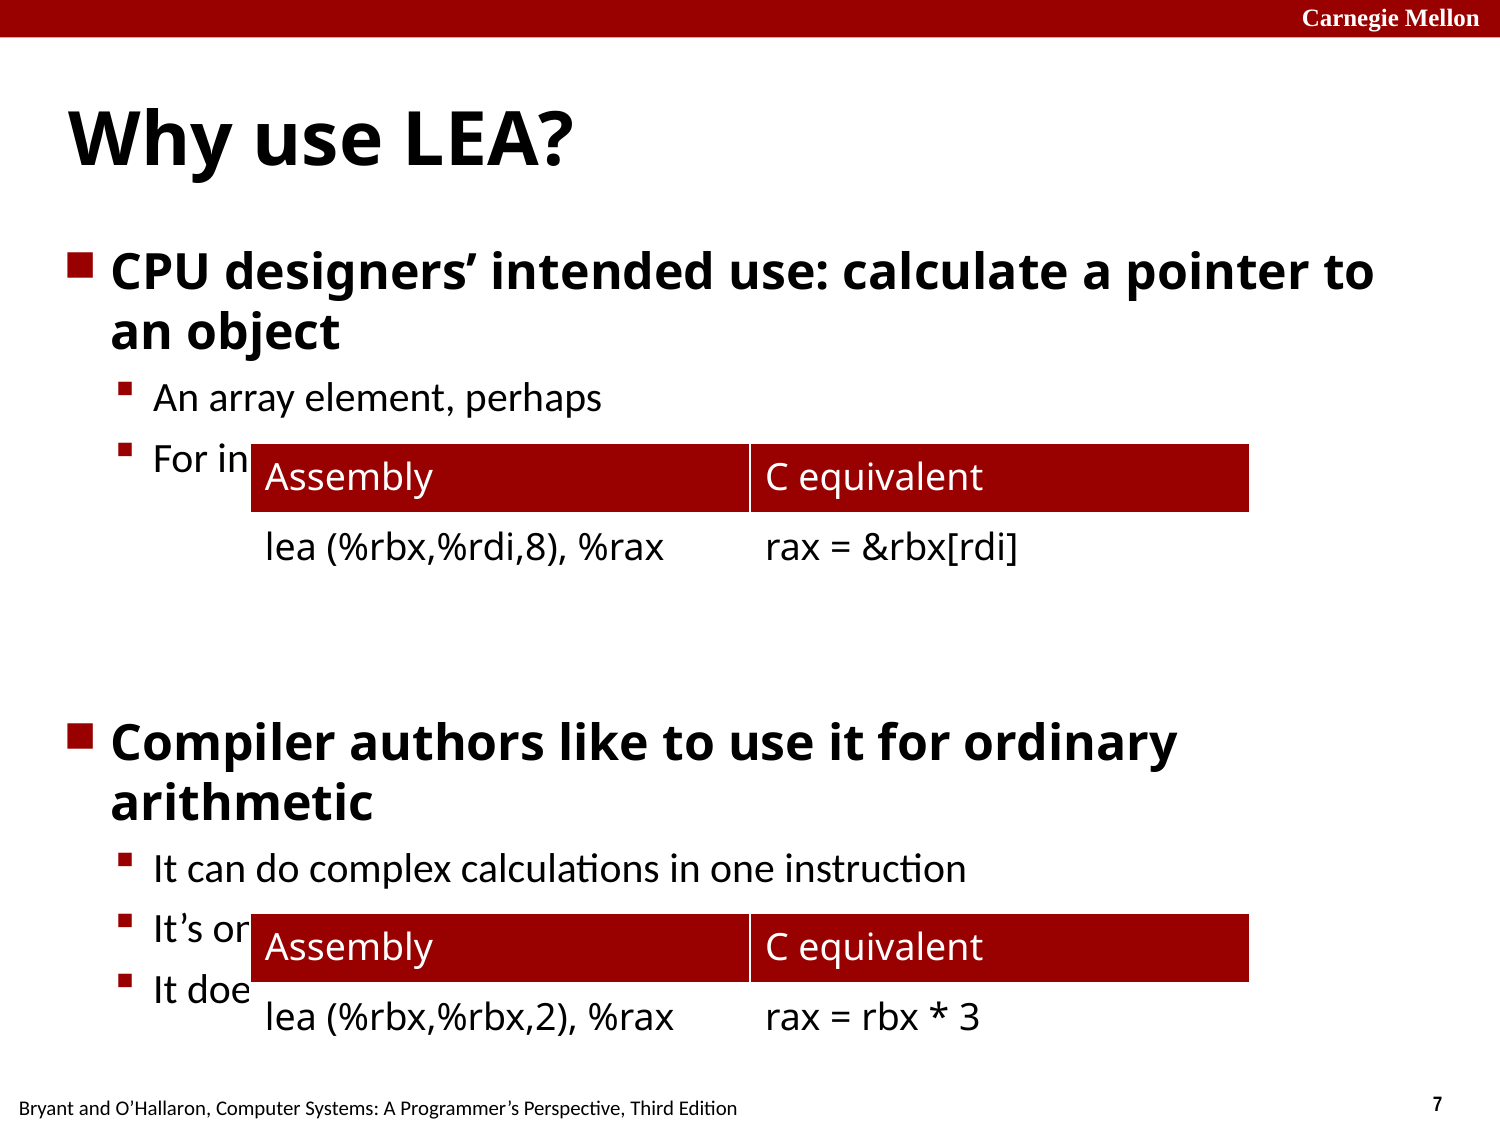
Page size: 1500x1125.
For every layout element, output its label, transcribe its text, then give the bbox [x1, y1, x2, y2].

table_cell lea (%rbx,%rbx,2), %rax [251, 984, 749, 1052]
table_cell lea (%rbx,%rdi,8), %rax [251, 514, 749, 583]
list CPU designers’ intended use: calculate a pointer to an object An array element, perhaps For instance, to pass just one array element to another function Compiler authors like to use it for ordinary arithmetic It can do complex calculations in one instruction It’s one of the only three-operand instructions the x86 has It doesn’t touch the condition codes (we’ll come back to this) [62, 233, 1438, 1125]
table_header C equivalent [751, 914, 1249, 982]
table_header C equivalent [751, 444, 1249, 512]
table_cell rax = rbx * 3 [751, 984, 1249, 1052]
table_cell rax = &rbx[rdi] [751, 514, 1249, 583]
table_header Assembly [251, 444, 749, 512]
table_header Assembly [251, 914, 749, 982]
title Why use LEA? [62, 41, 1438, 230]
